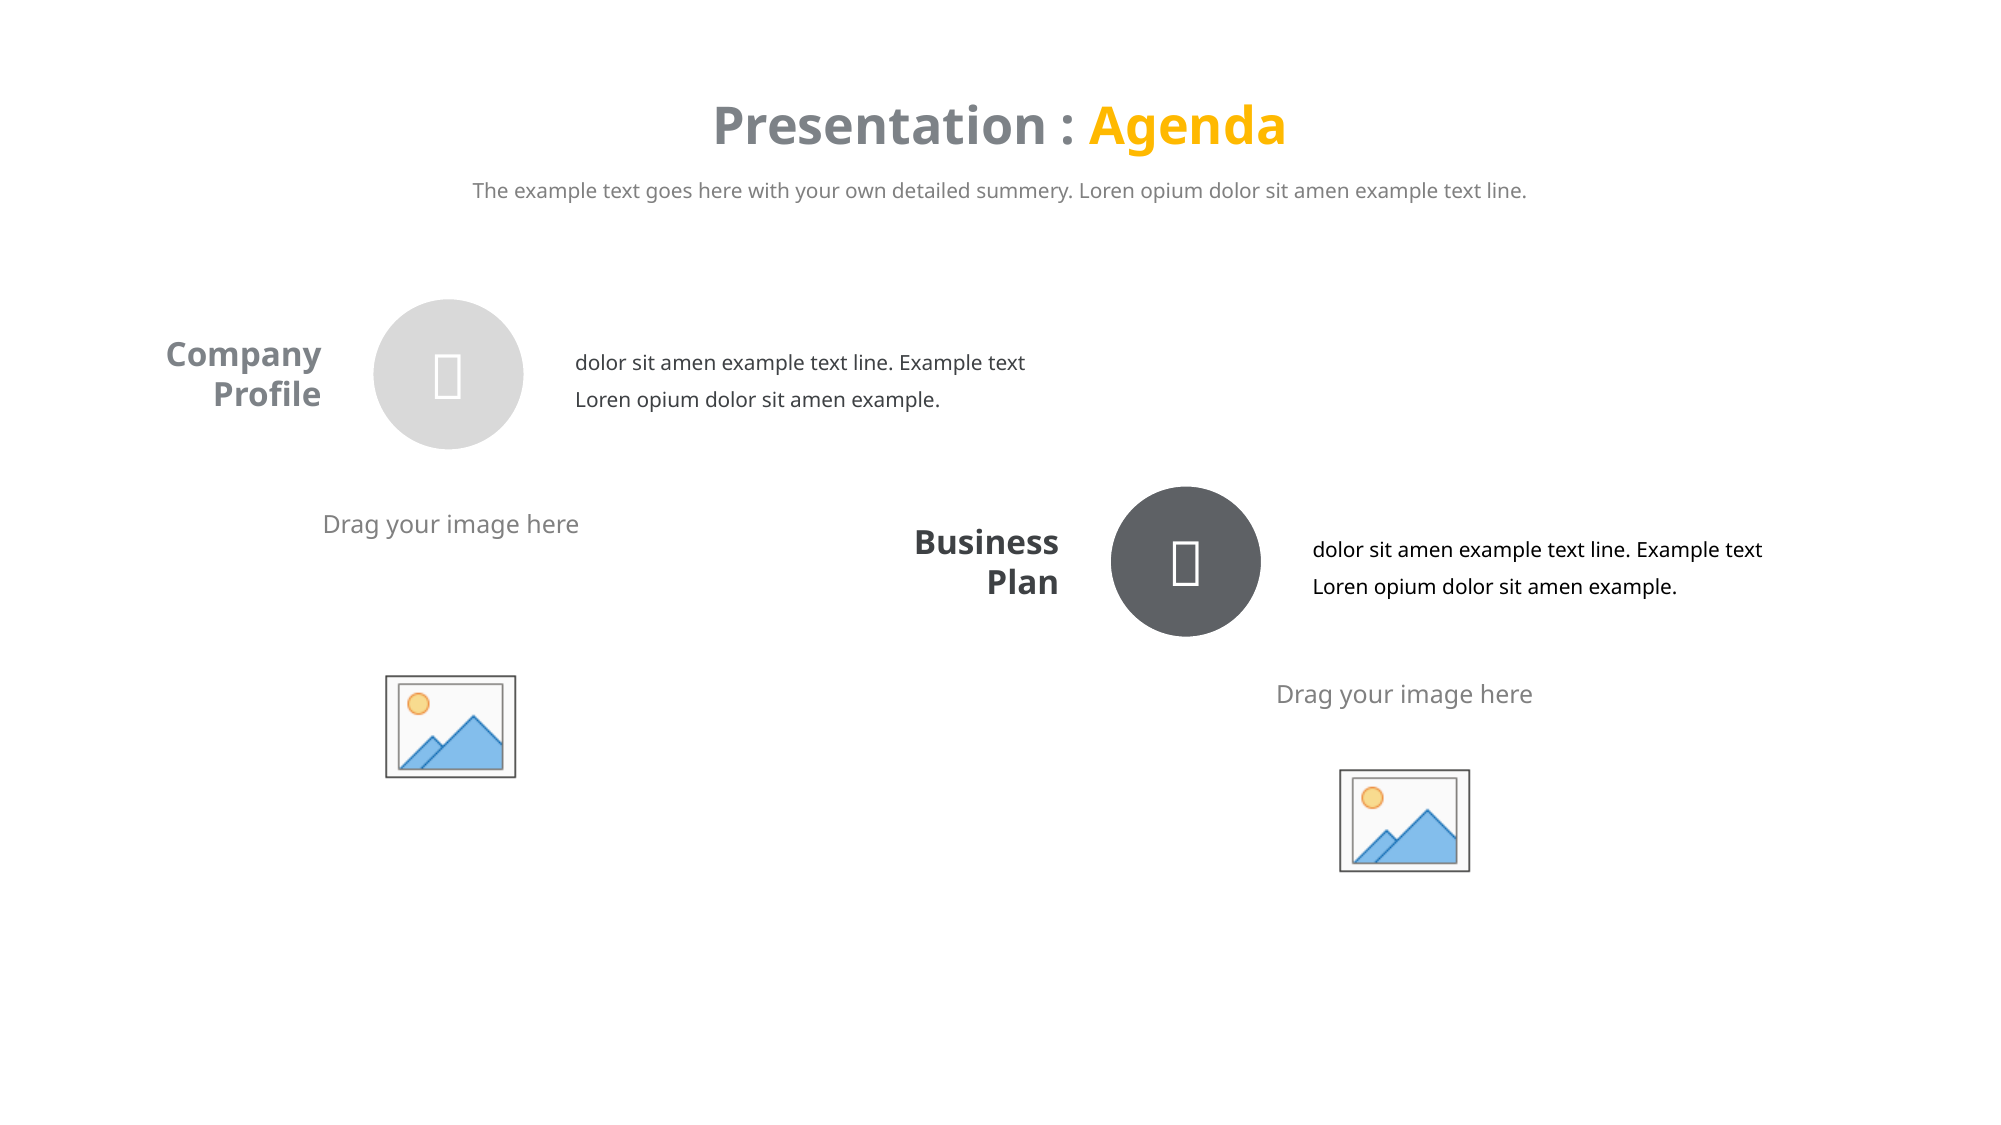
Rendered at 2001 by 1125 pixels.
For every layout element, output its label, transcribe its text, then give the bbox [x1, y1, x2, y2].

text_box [884, 484, 1827, 639]
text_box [116, 296, 1090, 452]
title Presentation : Agenda [137, 78, 1863, 179]
subtitle The example text goes here with your own detailed summery. Loren opium dolor sit amen example text line. [137, 179, 1863, 204]
picture [926, 670, 1884, 972]
picture [158, 500, 745, 953]
